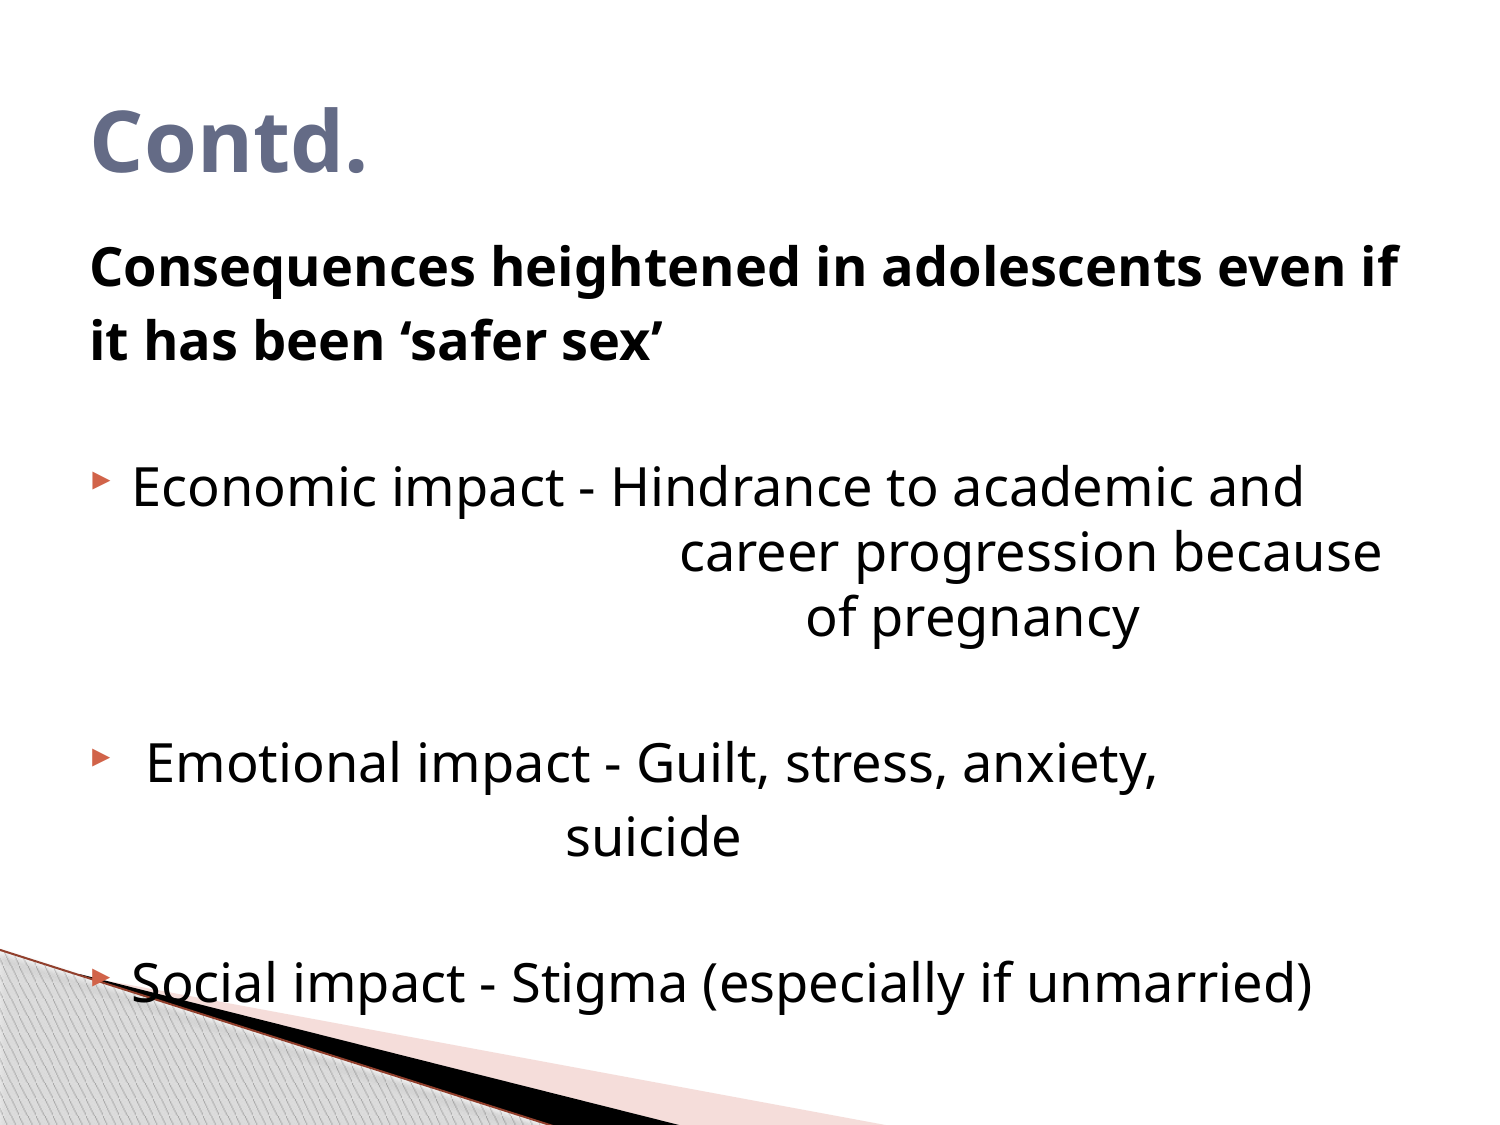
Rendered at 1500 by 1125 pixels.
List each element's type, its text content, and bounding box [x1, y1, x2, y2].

list Consequences heightened in adolescents even if it has been ‘safer sex’ Economic impact - Hindrance to academic and career progression because of pregnancy Emotional impact - Guilt, stress, anxiety, suicide Social impact - Stigma (especially if unmarried) [56, 224, 1444, 1033]
title Contd. [75, 45, 1425, 233]
